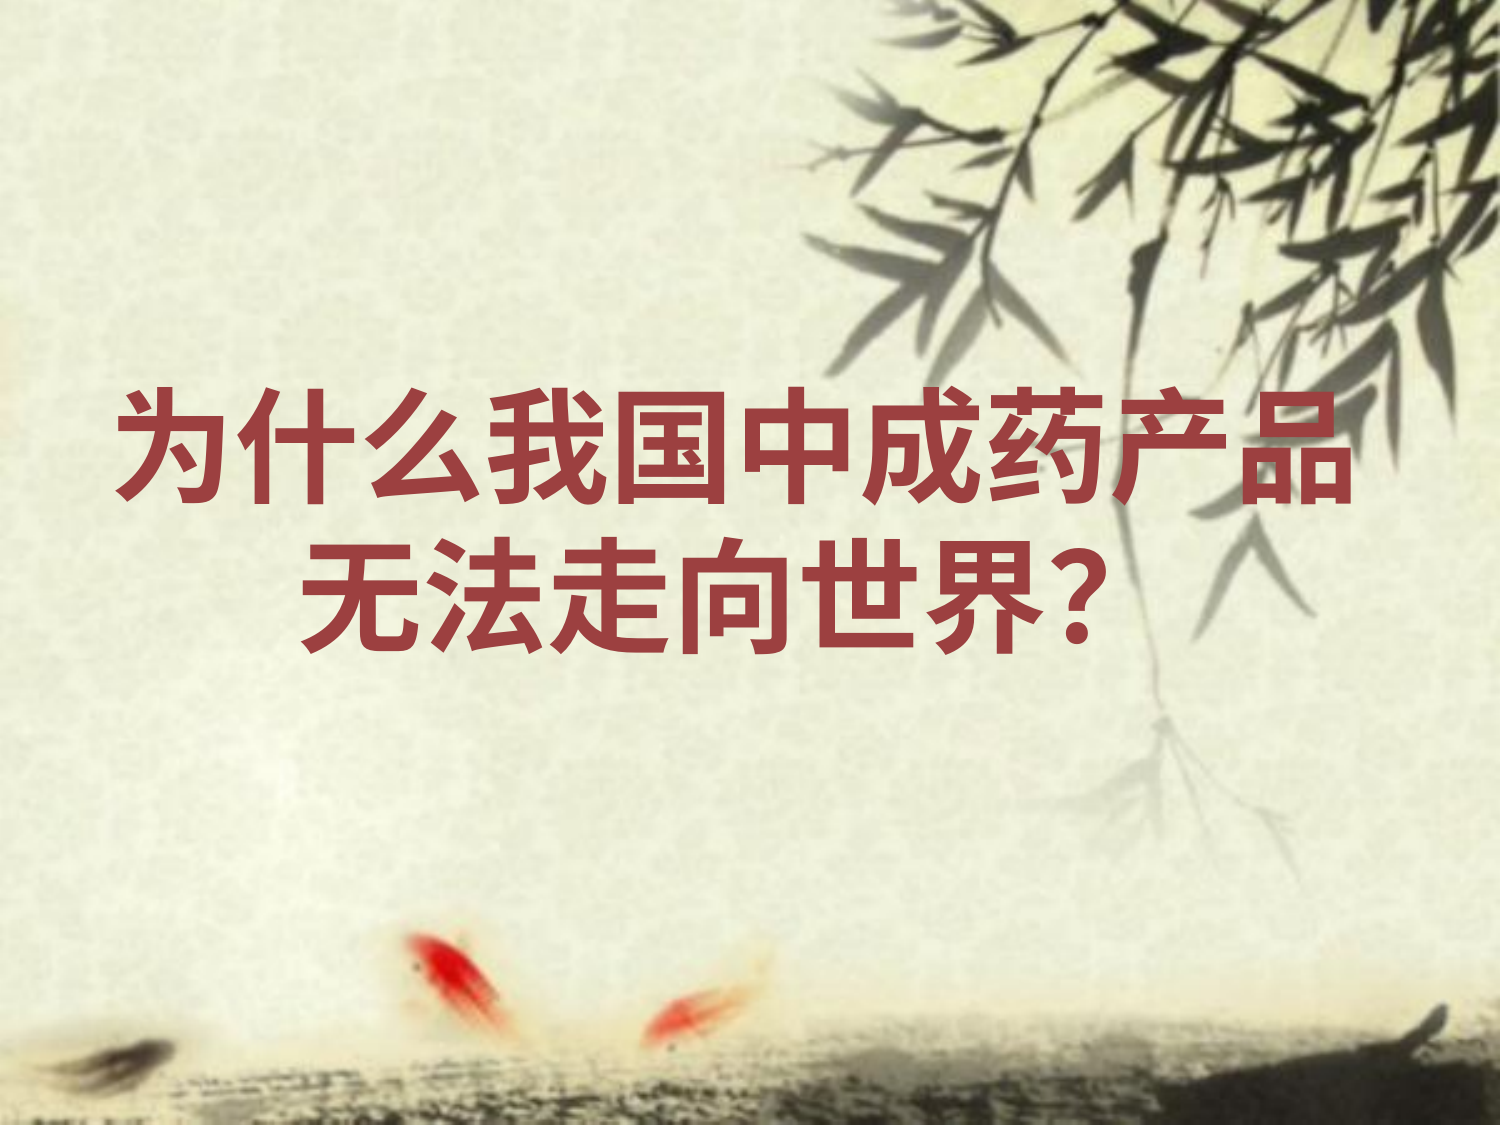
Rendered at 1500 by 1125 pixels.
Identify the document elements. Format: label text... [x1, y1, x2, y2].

text_box 为什么我国中成药产品 无法走向世界？ [94, 361, 1375, 677]
picture [0, 0, 1500, 1125]
